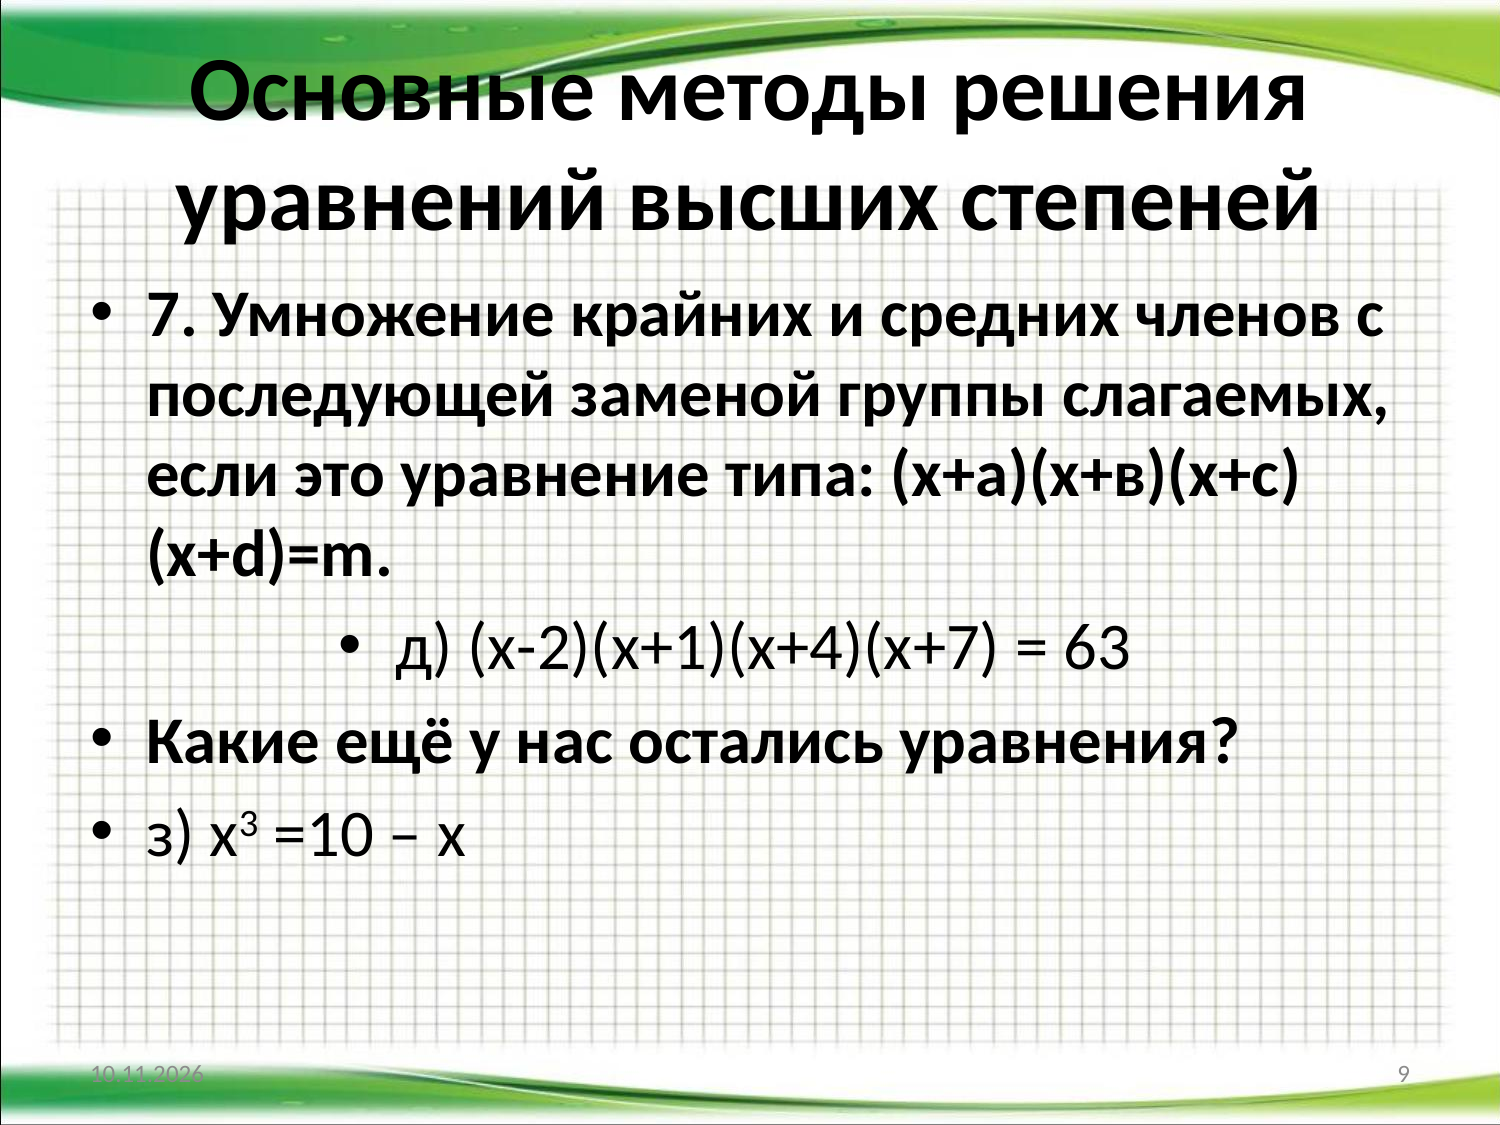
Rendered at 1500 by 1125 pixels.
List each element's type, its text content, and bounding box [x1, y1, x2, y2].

list 7. Умножение крайних и средних членов с последующей заменой группы слагаемых, если это уравнение типа: (х+а)(х+в)(х+с)(х+d)=m. д) (х-2)(х+1)(х+4)(х+7) = 63 Какие ещё у нас остались уравнения? з) х3 =10 – х [75, 262, 1425, 1005]
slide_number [75, 1042, 425, 1103]
slide_number 9 [1074, 1042, 1425, 1103]
title Основные методы решения уравнений высших степеней [75, 45, 1425, 233]
picture [0, 0, 1500, 1125]
